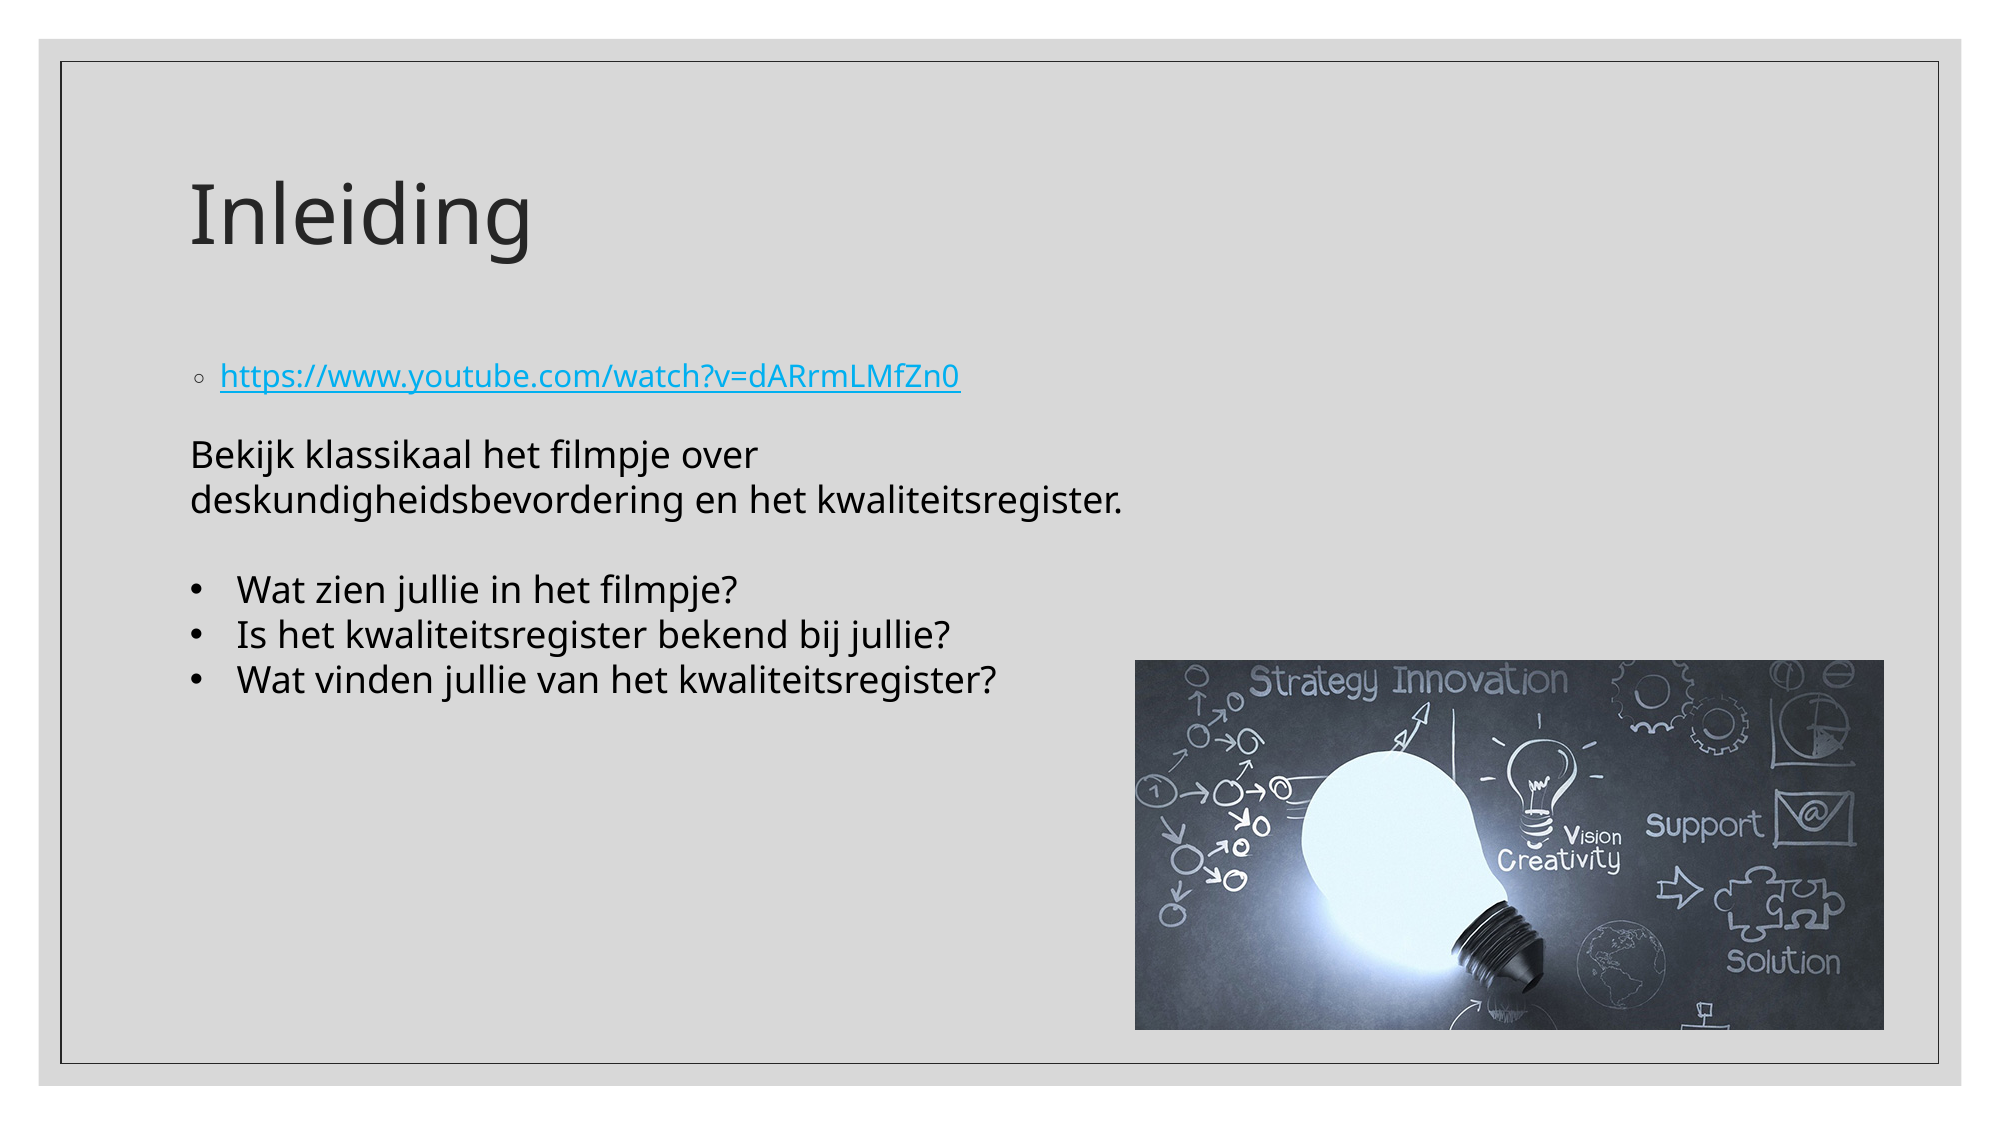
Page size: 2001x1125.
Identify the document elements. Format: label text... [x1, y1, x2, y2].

picture [1135, 660, 1884, 1030]
title Inleiding [174, 105, 1825, 331]
list https://www.youtube.com/watch?v=dARrmLMfZn0 [174, 345, 1825, 442]
text_box Bekijk klassikaal het filmpje over deskundigheidsbevordering en het kwaliteitsregister. Wat zien jullie in het filmpje? Is het kwaliteitsregister bekend bij jullie? Wat vinden jullie van het kwaliteitsregister? [174, 423, 1214, 709]
